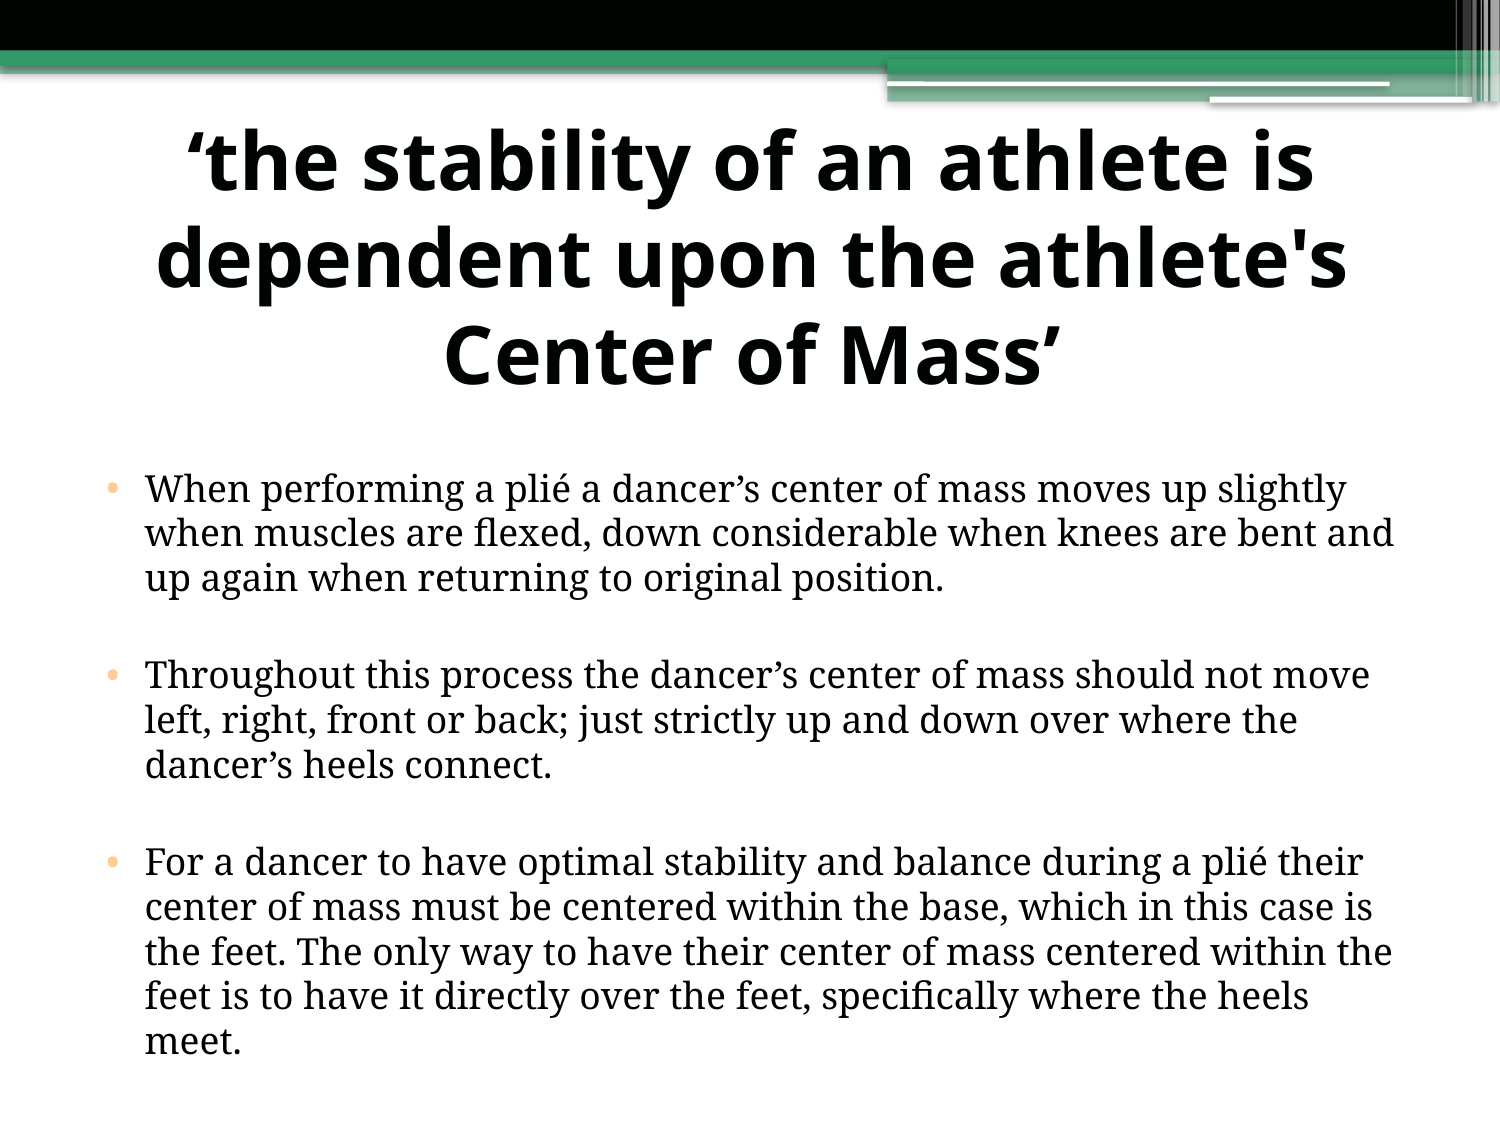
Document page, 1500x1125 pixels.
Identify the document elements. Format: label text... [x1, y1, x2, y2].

list When performing a plié a dancer’s center of mass moves up slightly when muscles are flexed, down considerable when knees are bent and up again when returning to original position. Throughout this process the dancer’s center of mass should not move left, right, front or back; just strictly up and down over where the dancer’s heels connect. For a dancer to have optimal stability and balance during a plié their center of mass must be centered within the base, which in this case is the feet. The only way to have their center of mass centered within the feet is to have it directly over the feet, specifically where the heels meet. [75, 408, 1425, 1079]
title ‘the stability of an athlete is dependent upon the athlete's Center of Mass’ [76, 101, 1427, 409]
